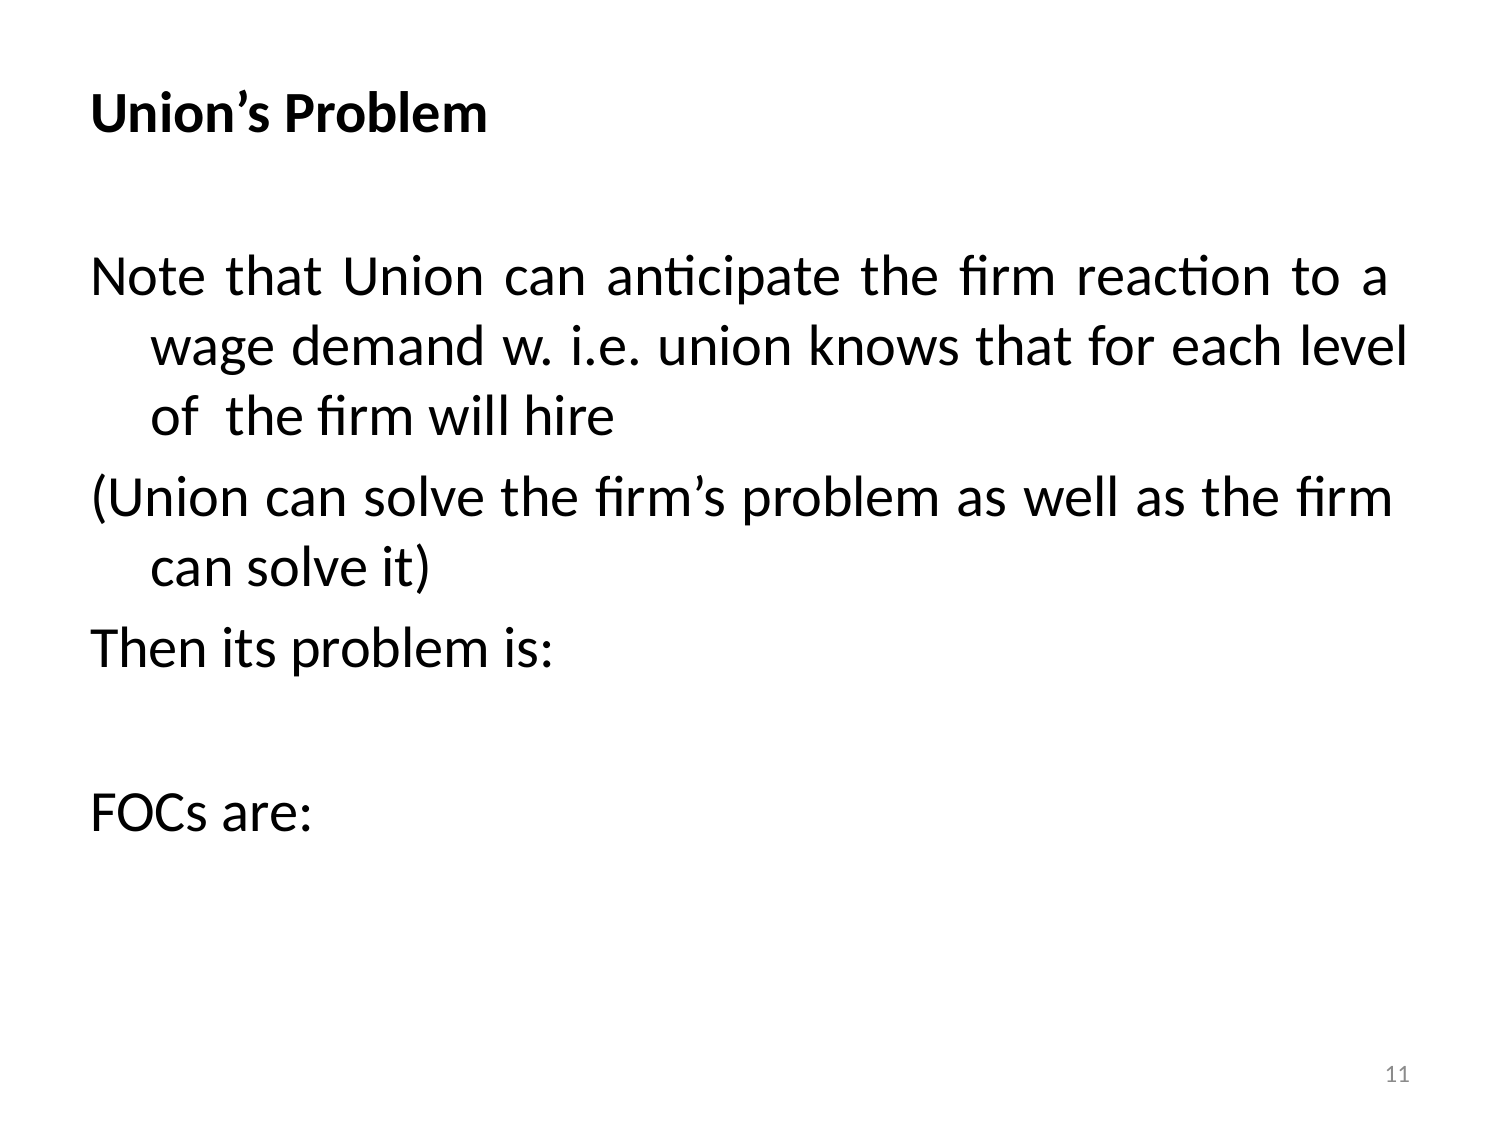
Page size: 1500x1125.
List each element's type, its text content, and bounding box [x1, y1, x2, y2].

slide_number 11 [1074, 1042, 1425, 1103]
